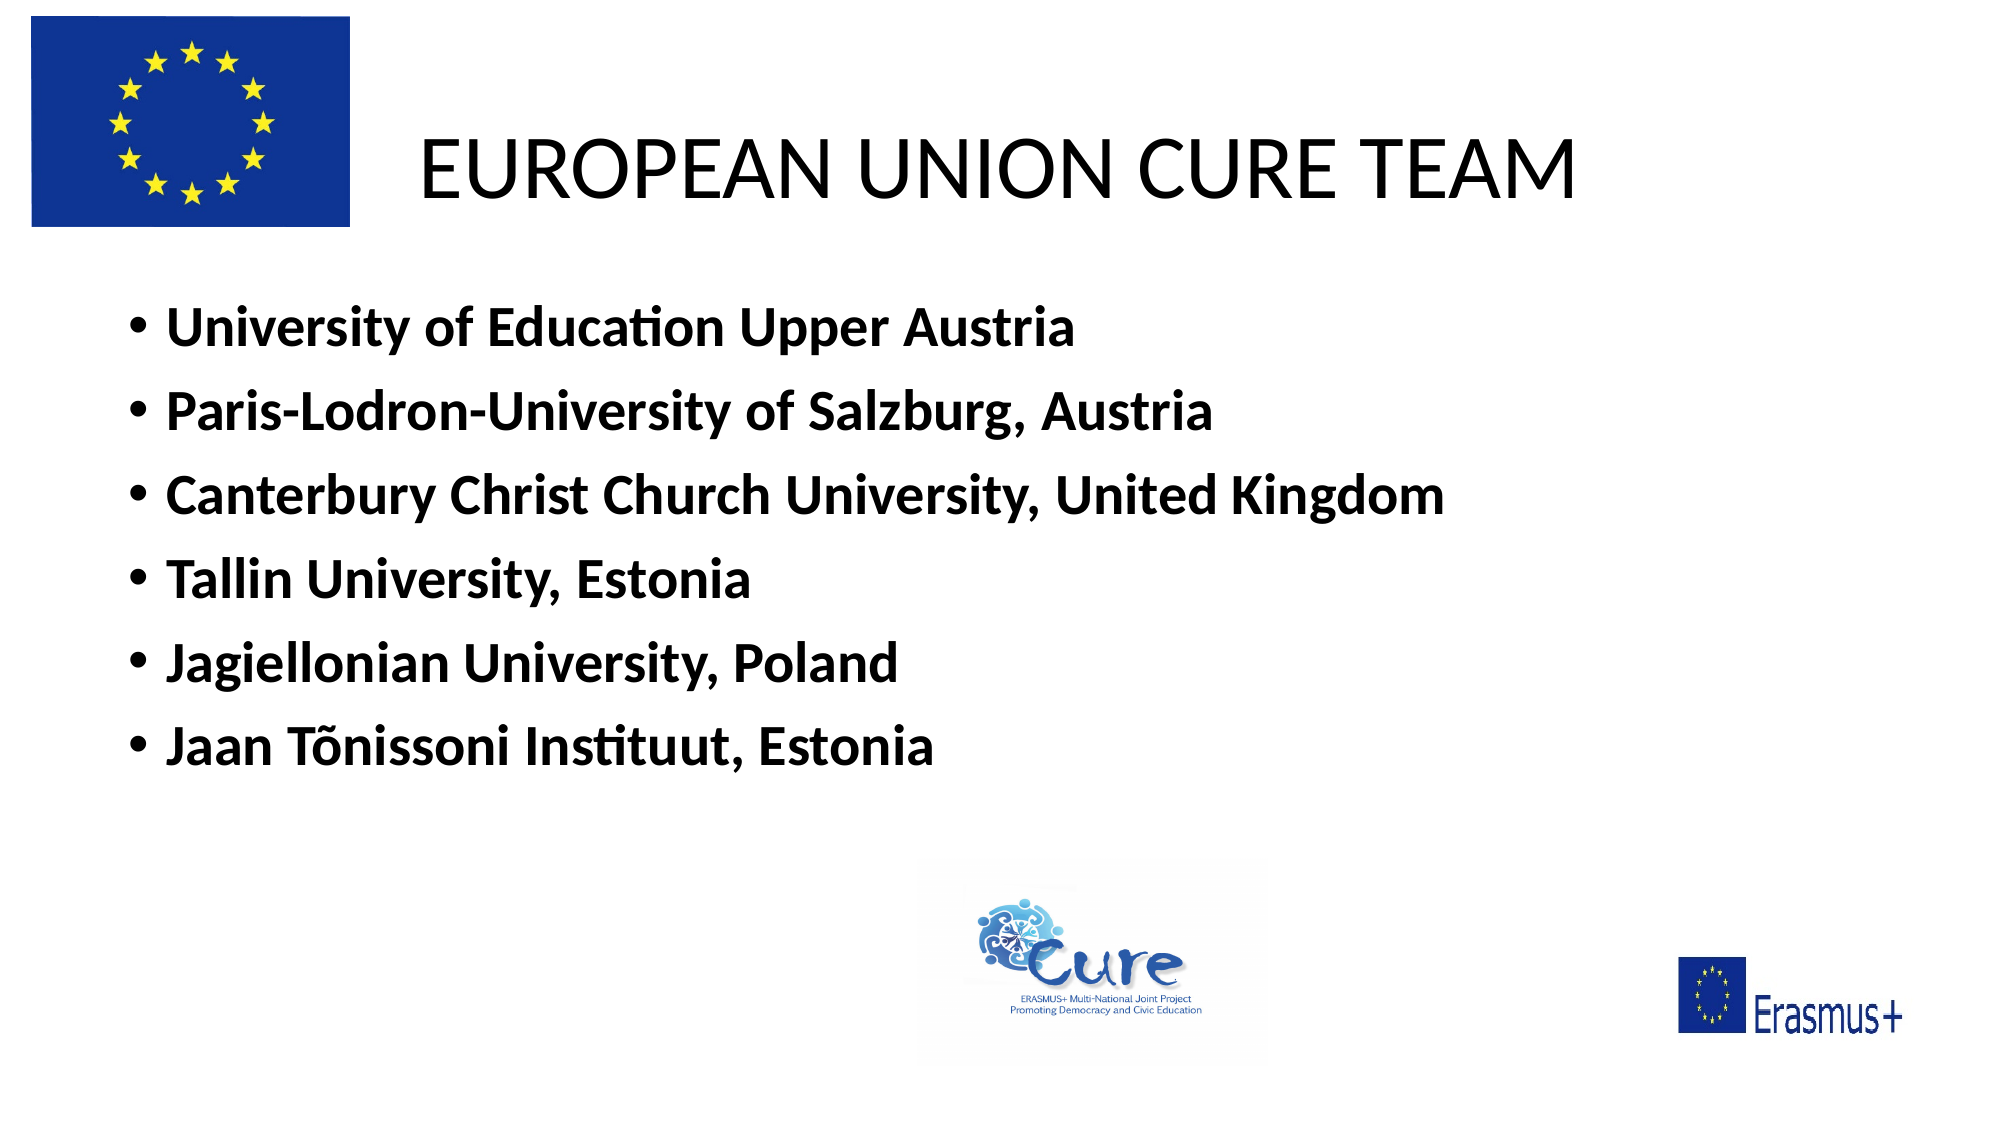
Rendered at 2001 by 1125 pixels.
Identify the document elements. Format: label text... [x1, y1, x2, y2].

picture [31, 16, 350, 227]
list University of Education Upper Austria Paris-Lodron-University of Salzburg, Austria Canterbury Christ Church University, United Kingdom Tallin University, Estonia Jagiellonian University, Poland Jaan Tõnissoni Instituut, Estonia [113, 289, 1839, 1003]
picture [917, 858, 1268, 1066]
picture [1665, 935, 1915, 1056]
title EUROPEAN UNION CURE TEAM [137, 59, 1863, 278]
